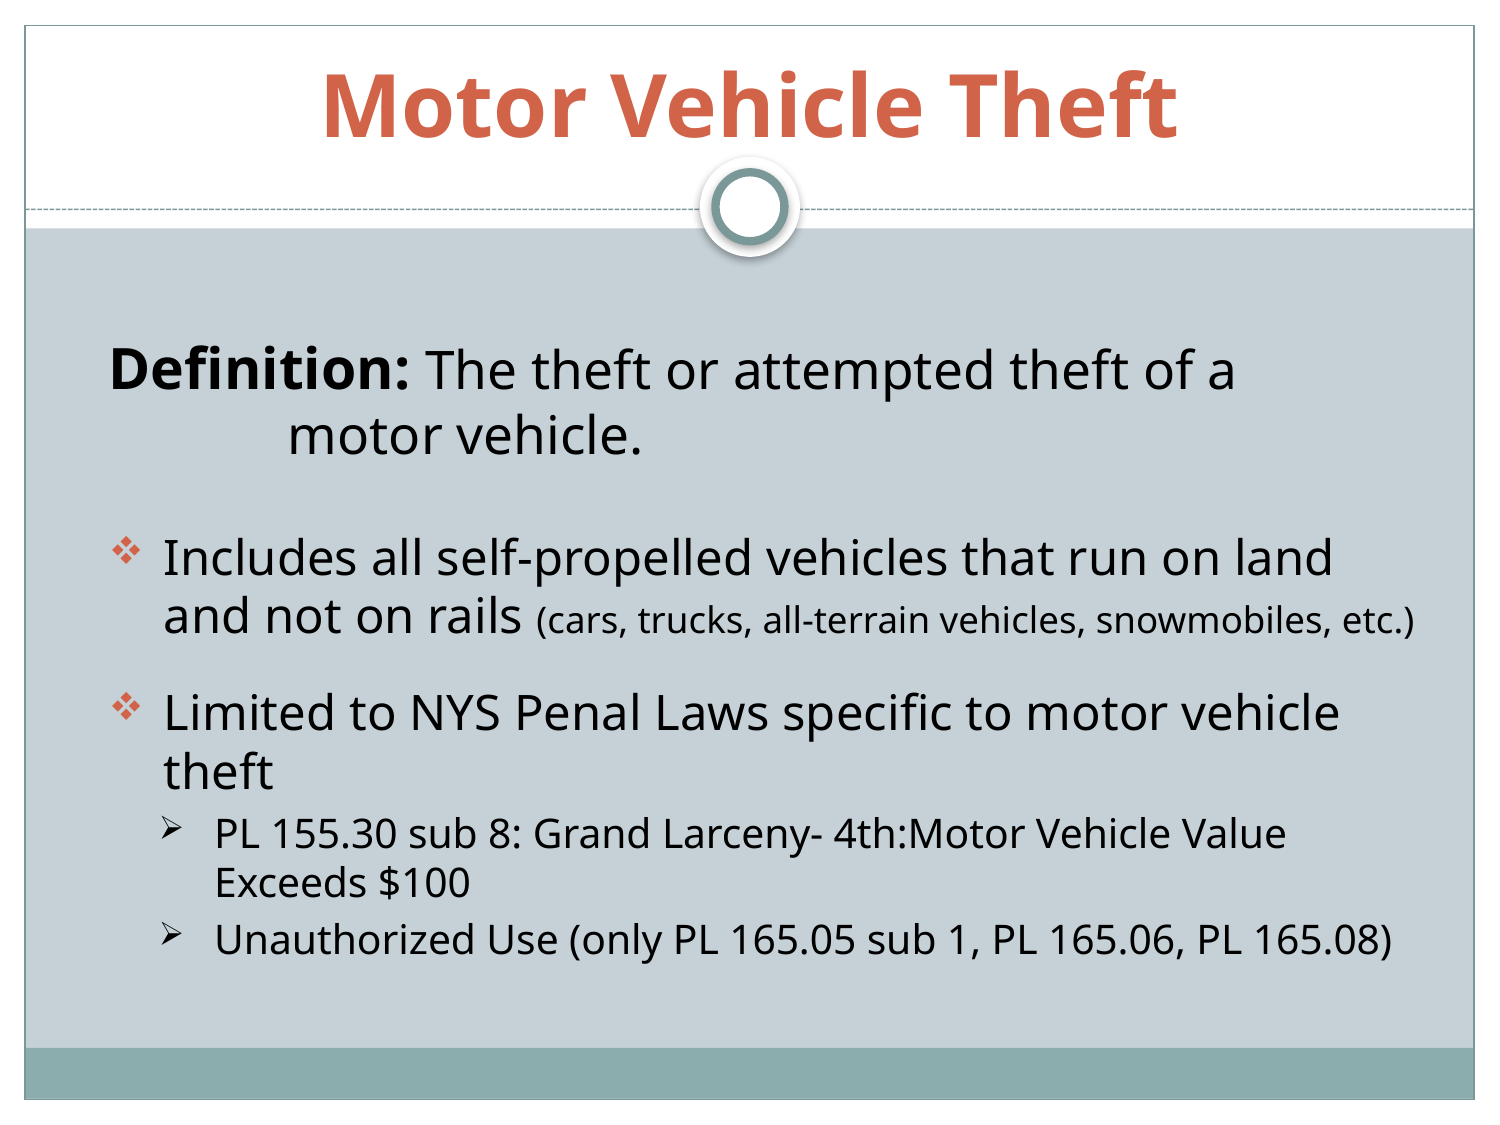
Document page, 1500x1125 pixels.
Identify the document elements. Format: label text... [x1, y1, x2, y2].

list Definition: The theft or attempted theft of a motor vehicle. Includes all self-propelled vehicles that run on land and not on rails (cars, trucks, all-terrain vehicles, snowmobiles, etc.) Limited to NYS Penal Laws specific to motor vehicle theft PL 155.30 sub 8: Grand Larceny- 4th:Motor Vehicle Value Exceeds $100 Unauthorized Use (only PL 165.05 sub 1, PL 165.06, PL 165.08) [50, 249, 1445, 1000]
title Motor Vehicle Theft [49, 37, 1450, 162]
